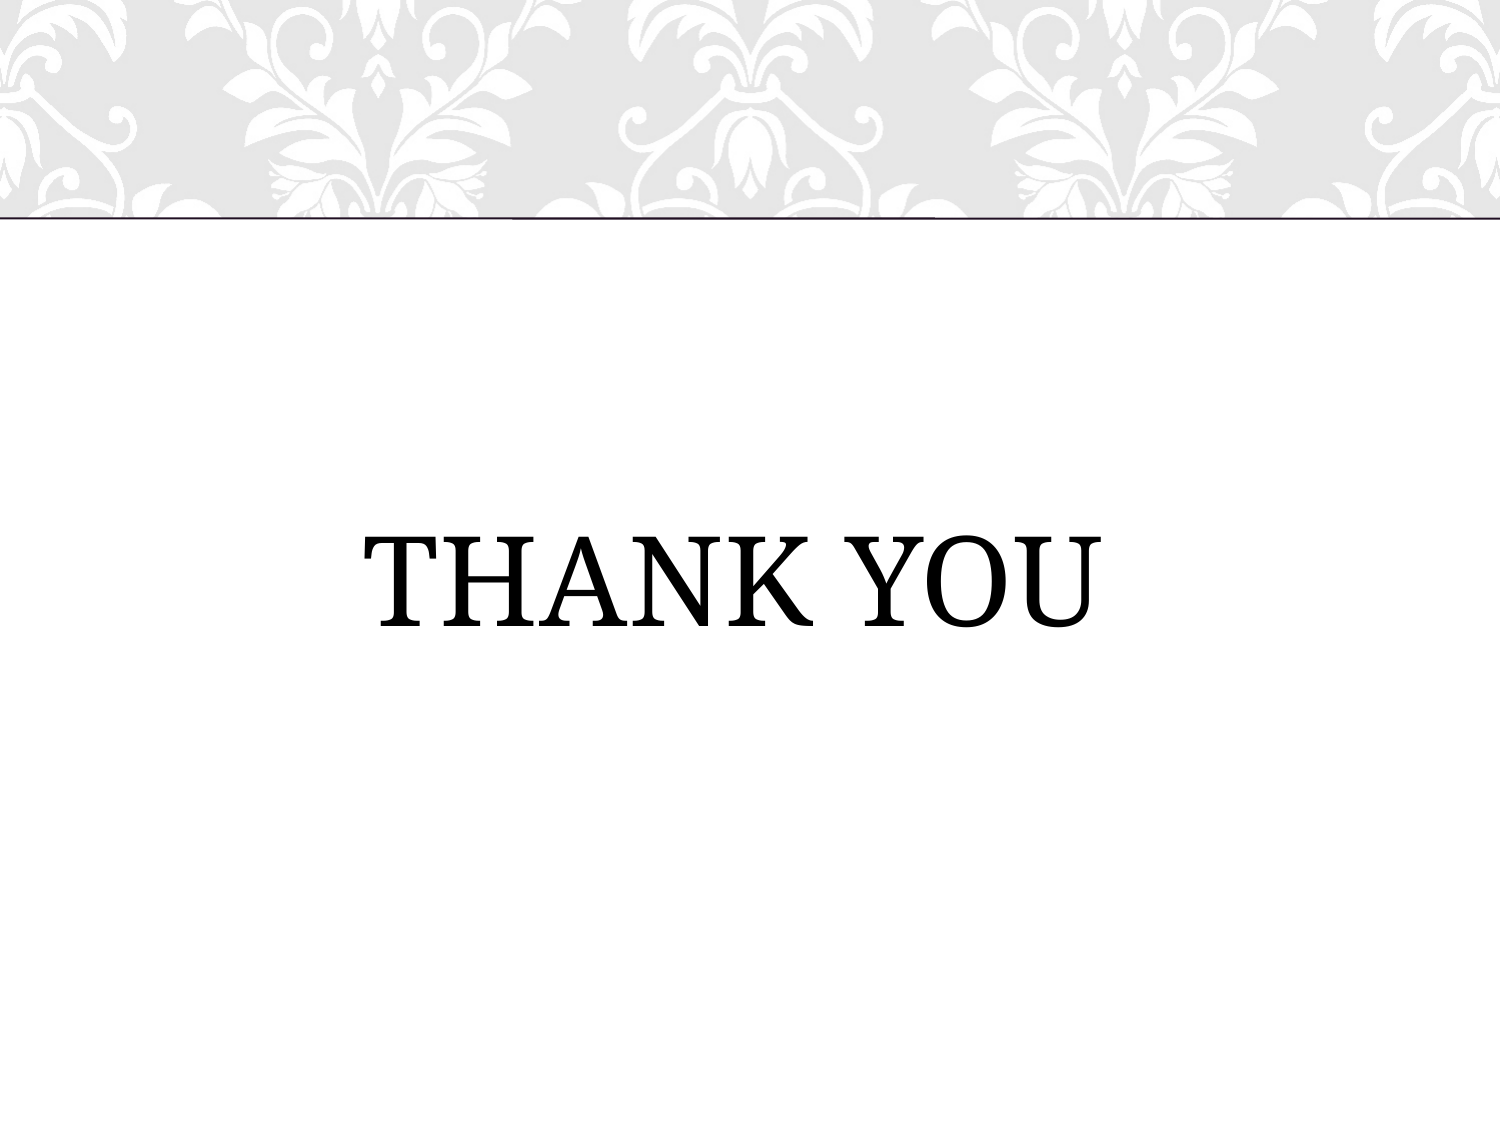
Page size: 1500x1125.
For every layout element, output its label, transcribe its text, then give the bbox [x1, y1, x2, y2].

list THANK YOU [75, 331, 1425, 1000]
